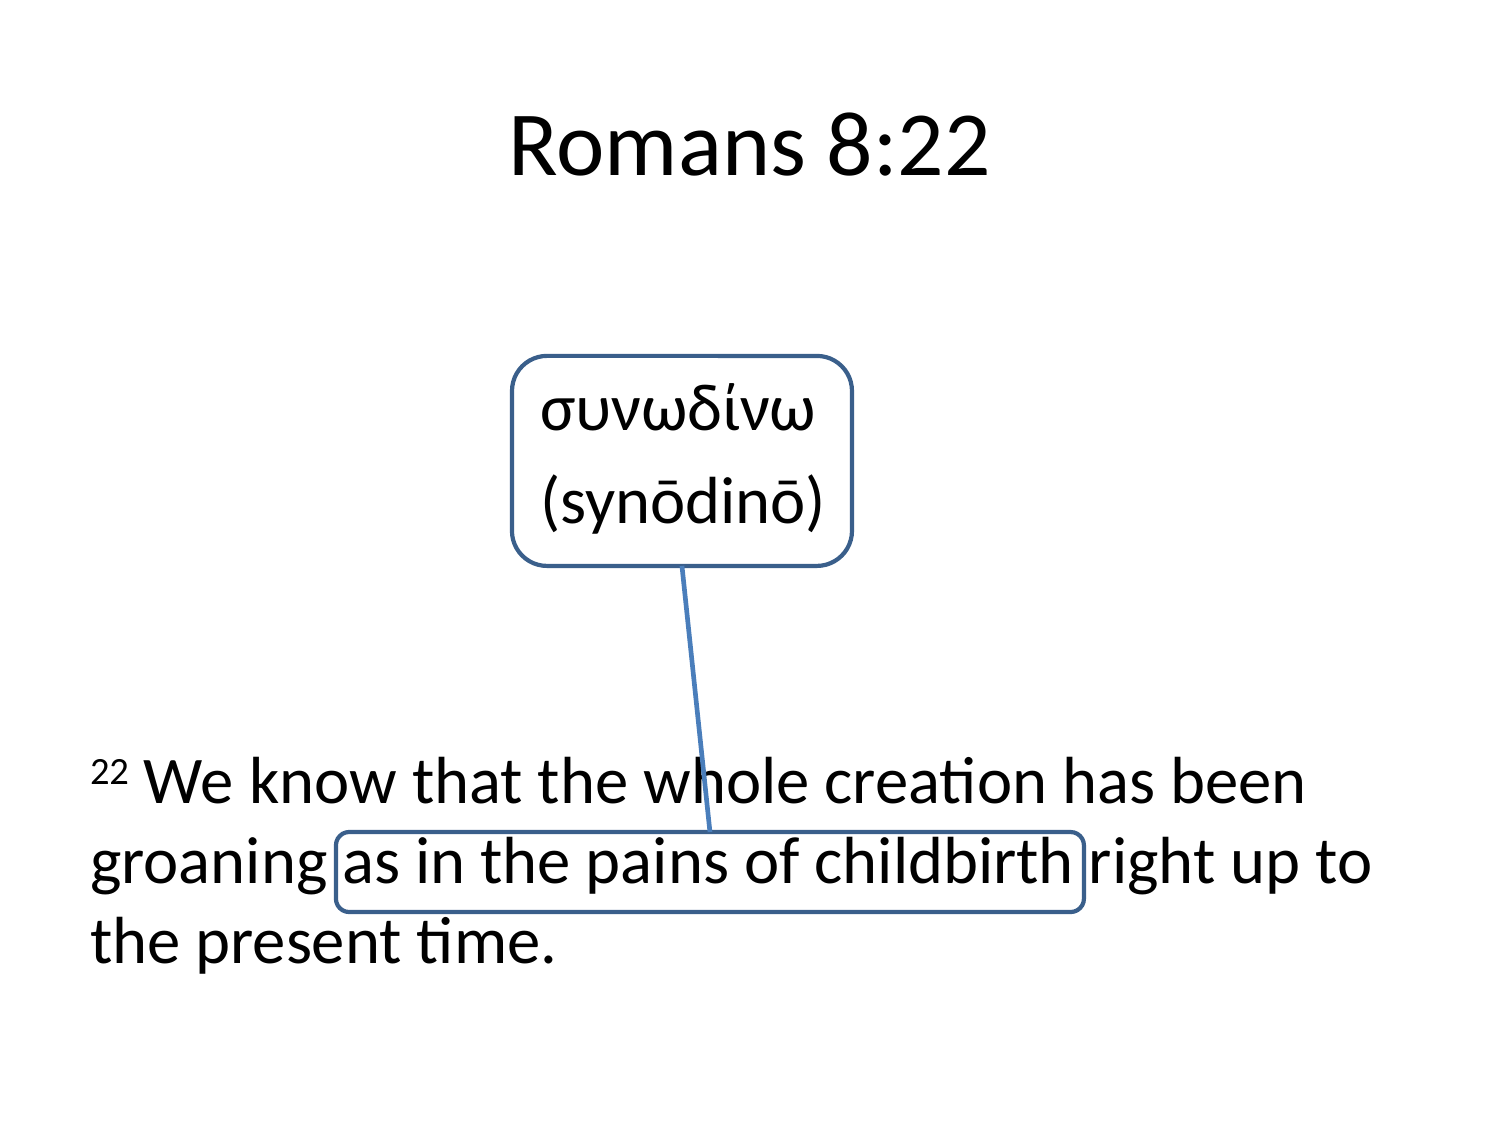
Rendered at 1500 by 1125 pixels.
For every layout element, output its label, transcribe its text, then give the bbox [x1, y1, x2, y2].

text_box [333, 829, 1087, 915]
title Romans 8:22 [75, 45, 1425, 233]
text_box [509, 353, 855, 569]
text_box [681, 565, 711, 833]
list συνωδίνω (synōdinō) 22 We know that the whole creation has been groaning as in the pains of childbirth right up to the present time. [75, 262, 1425, 1005]
